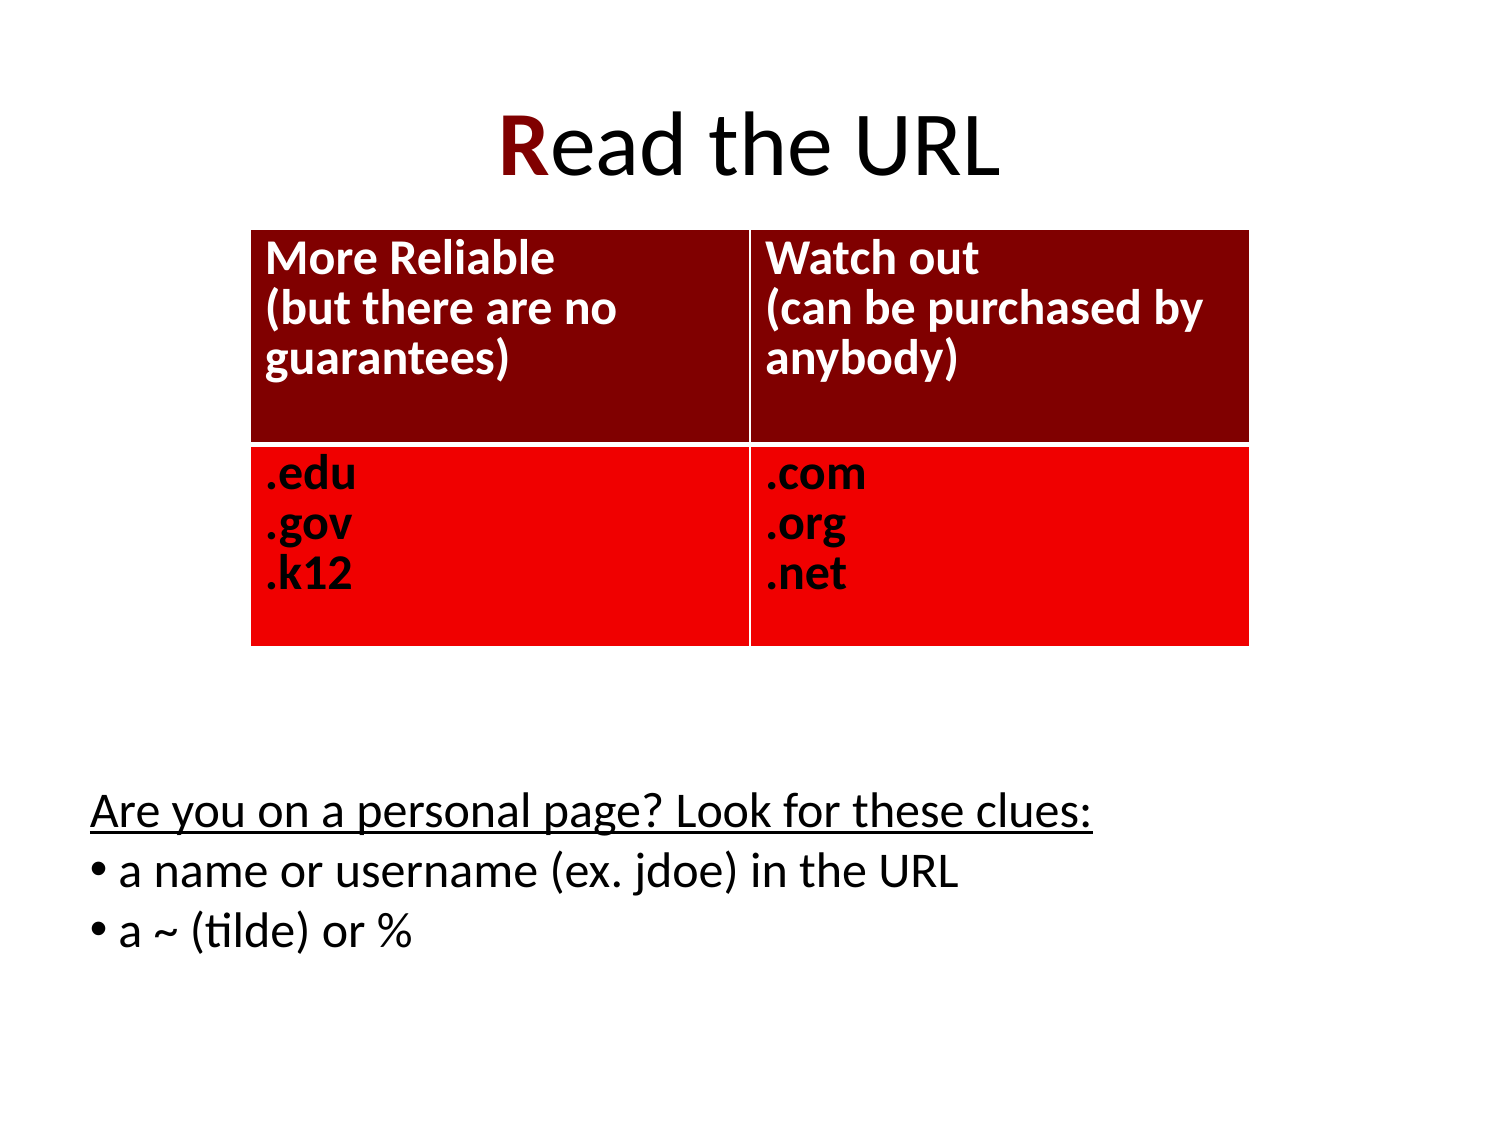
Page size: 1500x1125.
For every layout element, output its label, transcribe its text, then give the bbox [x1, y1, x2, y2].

table_cell .com .org .net [751, 447, 1249, 646]
text_box Are you on a personal page? Look for these clues: a name or username (ex. jdoe) in the URL a ~ (tilde) or % [74, 770, 1425, 1011]
table_header Watch out (can be purchased by anybody) [751, 230, 1249, 442]
table_header More Reliable (but there are no guarantees) [251, 230, 749, 442]
title Read the URL [75, 45, 1425, 233]
table_cell .edu .gov .k12 [251, 447, 749, 646]
